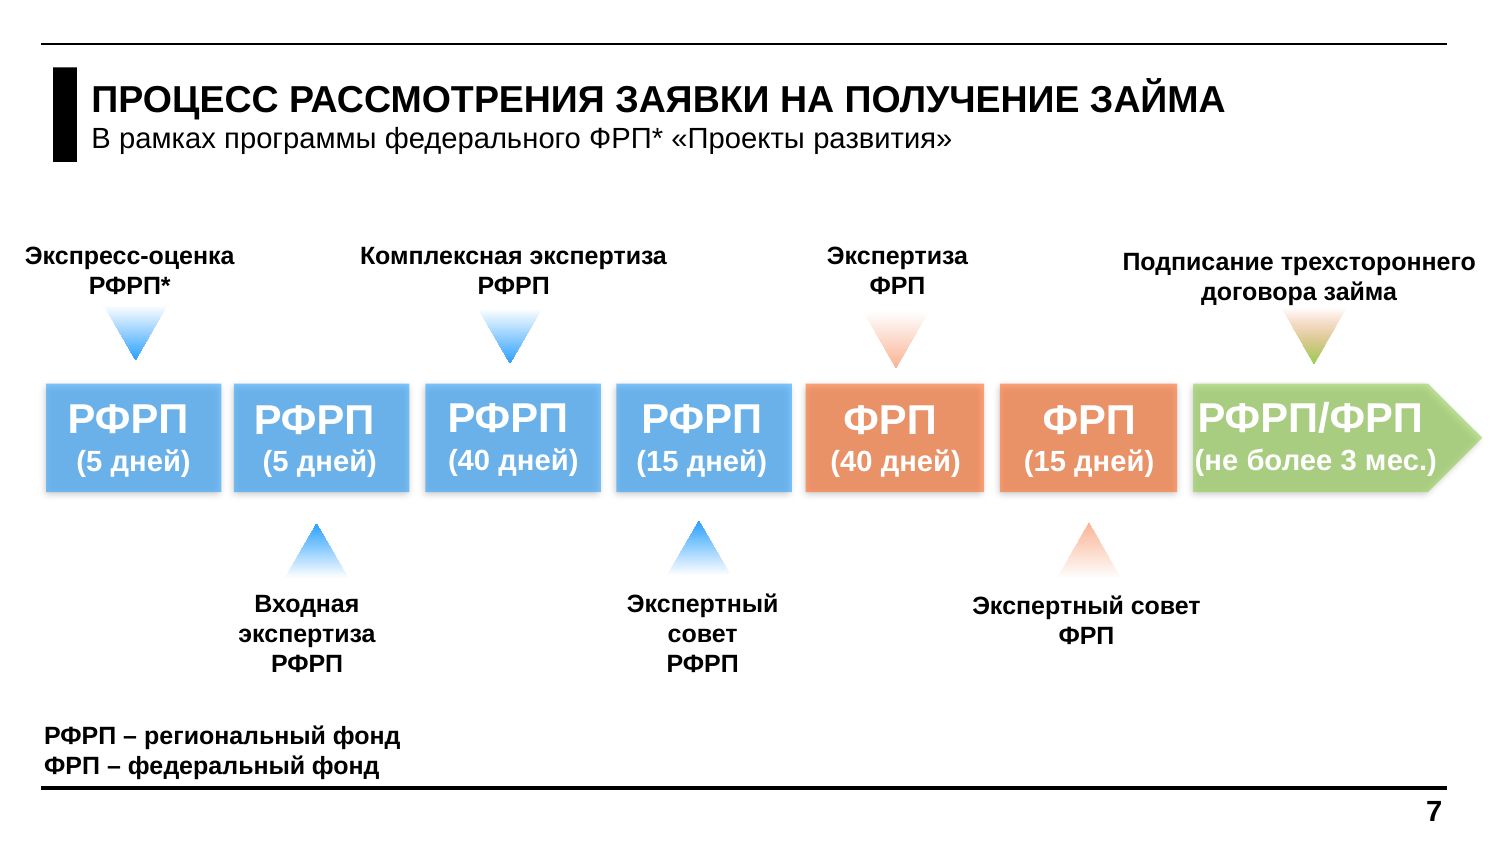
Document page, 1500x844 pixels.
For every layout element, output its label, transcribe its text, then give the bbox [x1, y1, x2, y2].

text_box РФРП – региональный фонд ФРП – федеральный фонд [29, 712, 1187, 787]
text_box [1281, 313, 1345, 366]
text_box [1055, 520, 1123, 580]
text_box [861, 310, 929, 370]
text_box ПРОЦЕСС РАССМОТРЕНИЯ ЗАЯВКИ НА ПОЛУЧЕНИЕ ЗАЙМА В рамках программы федерального ФРП* «Проекты развития» [79, 67, 1459, 163]
text_box ФРП (15 дней) [989, 385, 1189, 485]
text_box [425, 484, 602, 493]
text_box 7 [1411, 795, 1447, 835]
text_box РФРП/ФРП (не более 3 мес.) [1162, 383, 1470, 484]
text_box [45, 485, 222, 493]
text_box Подписание трехстороннего договора займа [1104, 237, 1495, 313]
text_box РФРП (40 дней) [407, 383, 620, 484]
text_box [283, 521, 351, 580]
text_box [1192, 484, 1438, 493]
text_box [805, 383, 985, 493]
text_box РФРП (5 дней) [213, 385, 420, 485]
text_box [1470, 424, 1483, 452]
text_box ФРП (40 дней) [808, 385, 984, 485]
text_box Входная экспертиза РФРП [159, 580, 455, 685]
text_box [665, 519, 733, 578]
text_box Экспертиза ФРП [761, 232, 1034, 308]
text_box [616, 485, 793, 493]
text_box [103, 308, 168, 362]
text_box РФРП (15 дней) [607, 384, 801, 485]
text_box Экспресс-оценка РФРП* [0, 232, 278, 308]
text_box Комплексная экспертиза РФРП [324, 232, 703, 308]
text_box [51, 65, 79, 164]
text_box [476, 308, 544, 366]
text_box Экспертный совет ФРП [950, 582, 1223, 657]
text_box [999, 485, 1178, 493]
text_box [233, 485, 410, 493]
text_box Экспертный совет РФРП [513, 580, 892, 685]
text_box РФРП (5 дней) [27, 384, 240, 485]
